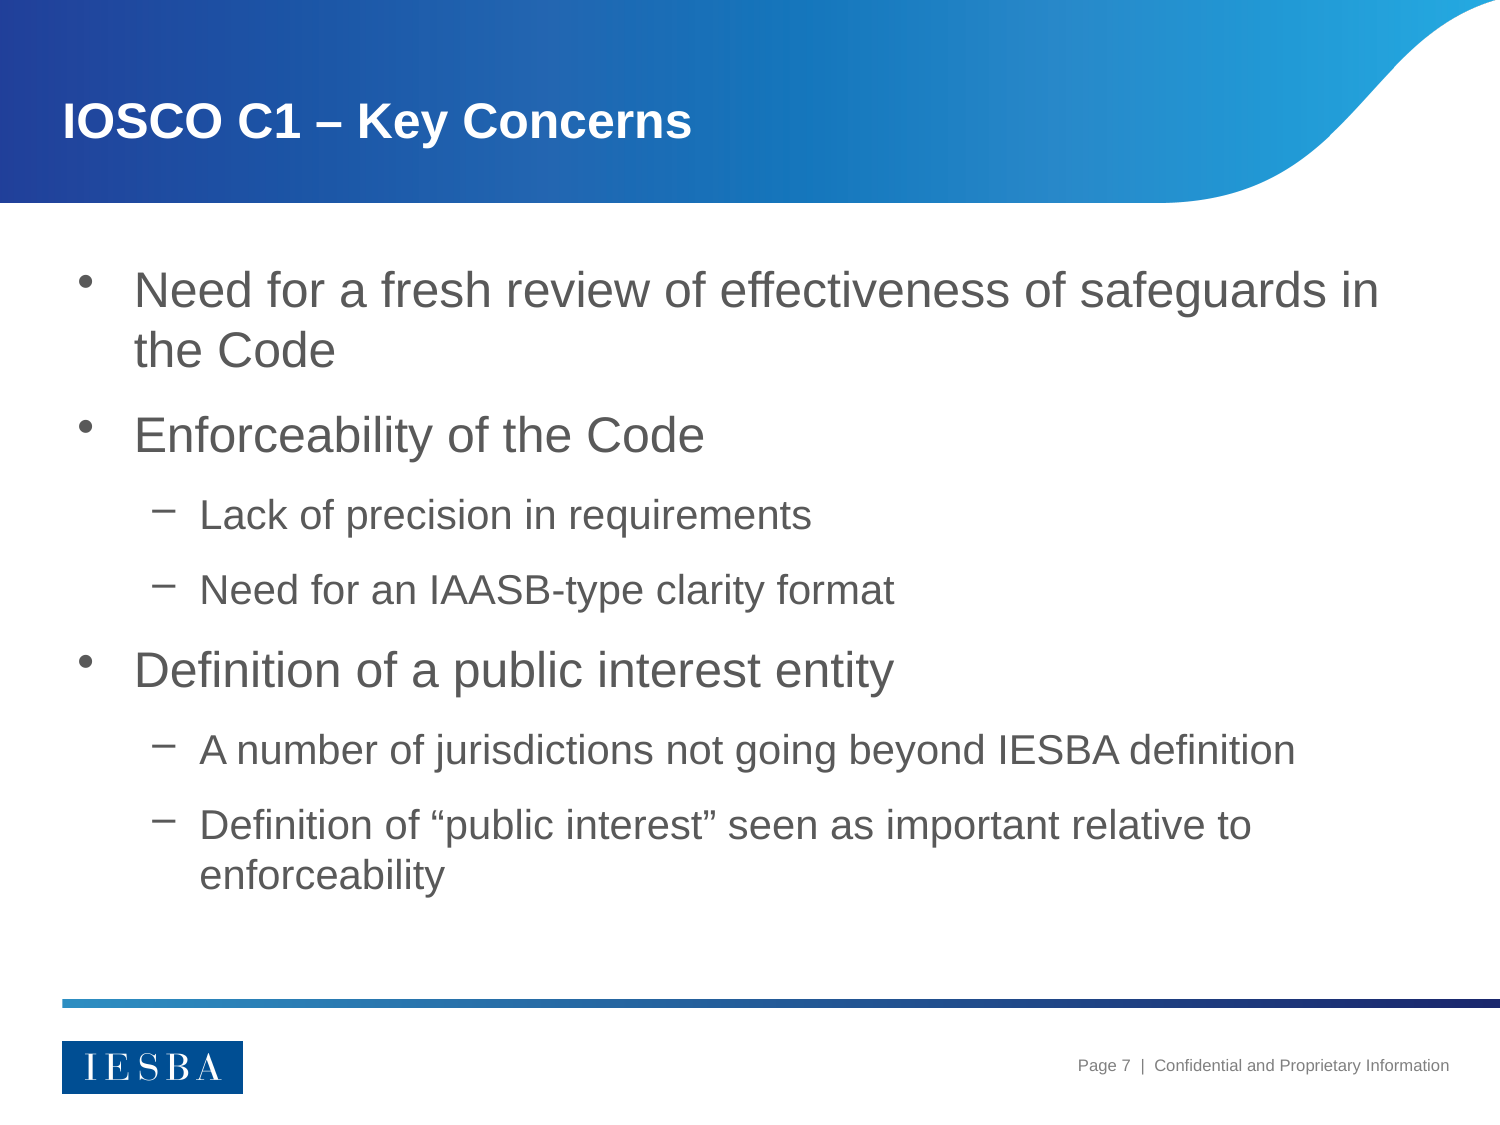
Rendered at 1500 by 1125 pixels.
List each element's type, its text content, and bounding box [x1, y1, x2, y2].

picture [62, 1041, 243, 1094]
list Need for a fresh review of effectiveness of safeguards in the Code Enforceability of the Code Lack of precision in requirements Need for an IAASB-type clarity format Definition of a public interest entity A number of jurisdictions not going beyond IESBA definition Definition of “public interest” seen as important relative to enforceability [62, 249, 1463, 1013]
picture [0, 0, 1497, 203]
title IOSCO C1 – Key Concerns [62, 75, 1300, 163]
